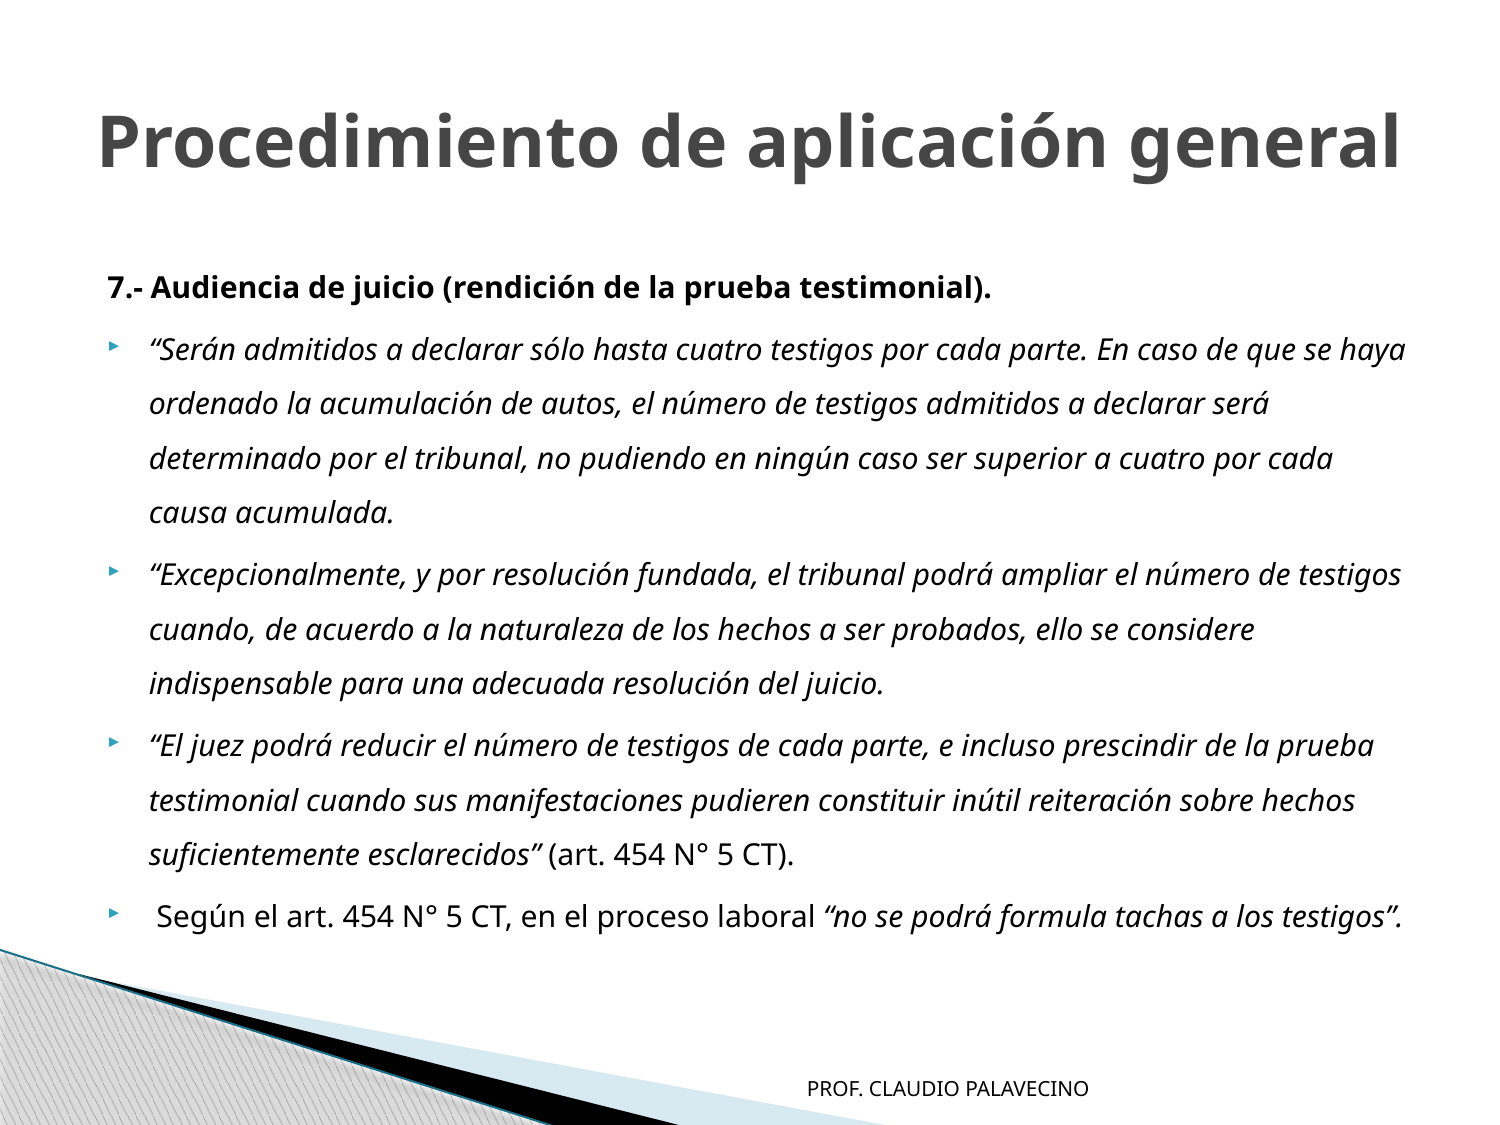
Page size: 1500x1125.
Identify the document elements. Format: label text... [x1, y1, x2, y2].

title Procedimiento de aplicación general [75, 45, 1425, 233]
footer PROF. CLAUDIO PALAVECINO [718, 1051, 1105, 1112]
list 7.- Audiencia de juicio (rendición de la prueba testimonial). “Serán admitidos a declarar sólo hasta cuatro testigos por cada parte. En caso de que se haya ordenado la acumulación de autos, el número de testigos admitidos a declarar será determinado por el tribunal, no pudiendo en ningún caso ser superior a cuatro por cada causa acumulada. “Excepcionalmente, y por resolución fundada, el tribunal podrá ampliar el número de testigos cuando, de acuerdo a la naturaleza de los hechos a ser probados, ello se considere indispensable para una adecuada resolución del juicio. “El juez podrá reducir el número de testigos de cada parte, e incluso prescindir de la prueba testimonial cuando sus manifestaciones pudieren constituir inútil reiteración sobre hechos suficientemente esclarecidos” (art. 454 N° 5 CT). Según el art. 454 N° 5 CT, en el proceso laboral “no se podrá formula tachas a los testigos”. [75, 243, 1425, 986]
